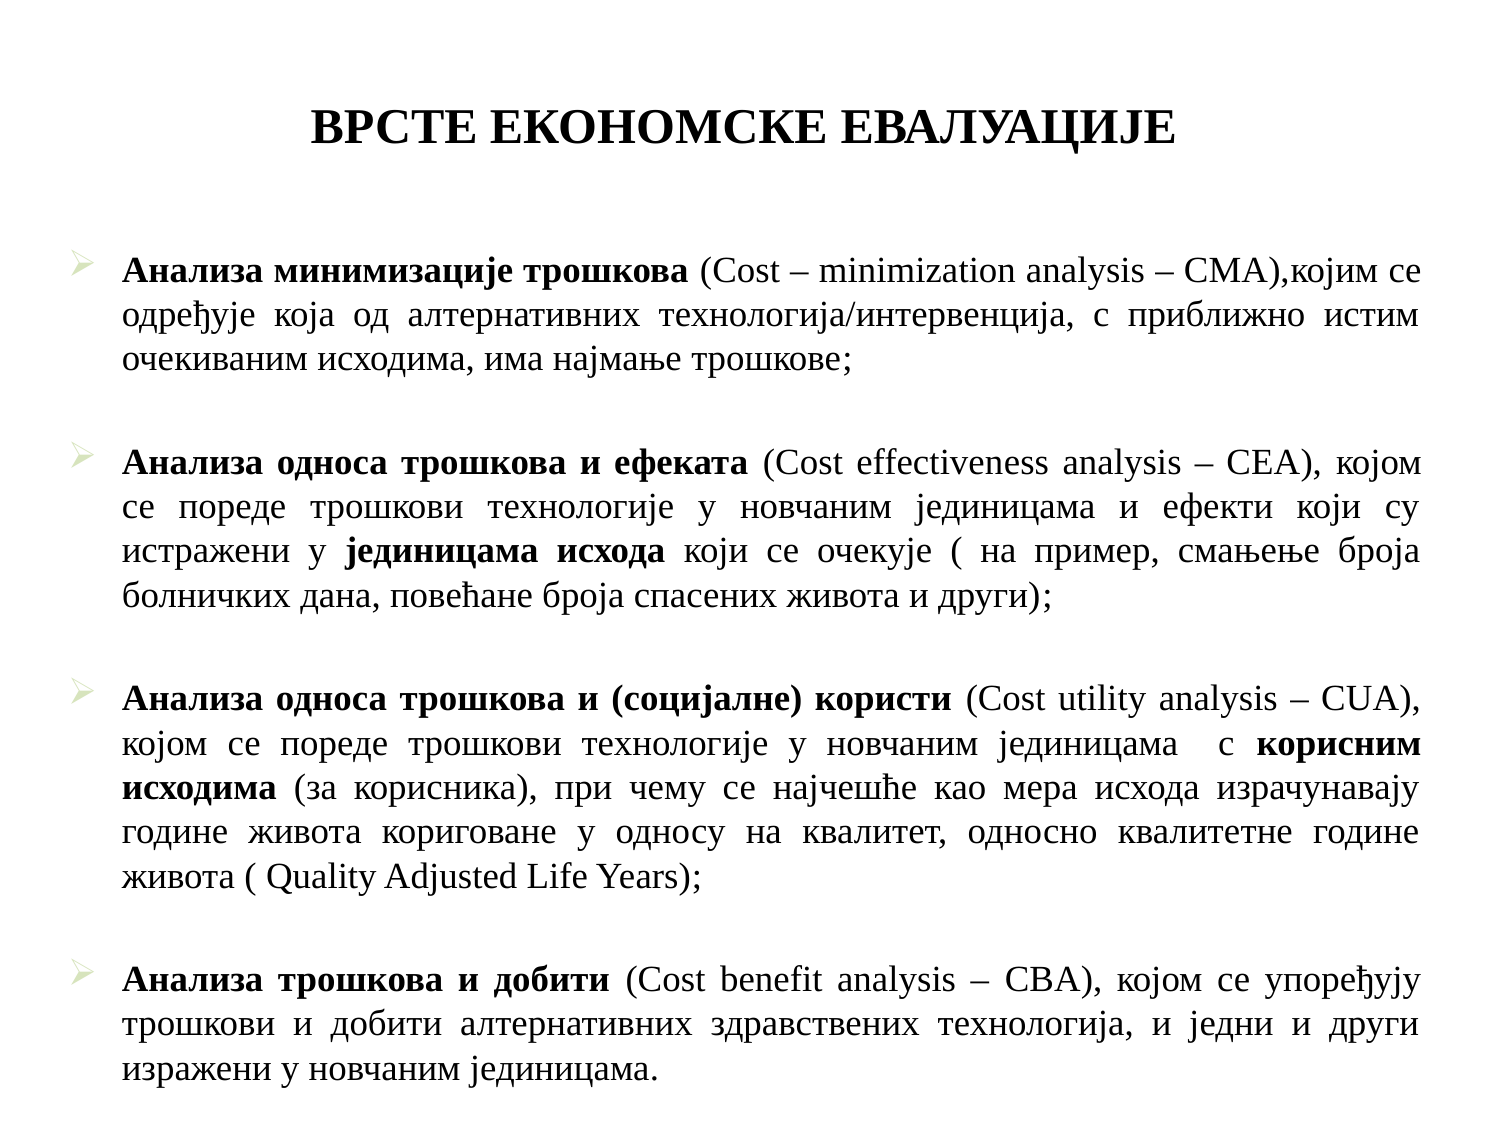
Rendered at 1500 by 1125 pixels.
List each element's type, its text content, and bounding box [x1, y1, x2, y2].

title ВРСТЕ ЕКОНОМСКЕ ЕВАЛУАЦИЈЕ [75, 45, 1425, 202]
list Анализа минимизације трошкова (Cost – minimization analysis – CMA),којим се одређује која од алтернативних технологија/интервенција, с приближно истим очекиваним исходима, има најмање трошкове; Анализа односа трошкова и ефеката (Cost effectivenеss analysis – CEA), којом се пореде трошкови технологије у новчаним јединицама и ефекти који су истражени у јединицама исхода који се очекује ( на пример, смањење броја болничких дана, повећане броја спасених живота и други); Aнализа односа трошкова и (социјалне) користи (Cost utility analysis – CUA), којом се пореде трошкови технологије у новчаним јединицама с корисним исходима (за корисника), при чему се најчешће као мера исхода израчунавају године живота кориговане у односу на квалитет, односно квалитетне године живота ( Quality Adjusted Life Years); Анализа трошкова и добити (Cost benefit analysis – CBA), којом се упоређују трошкови и добити алтернативних здравствених технологија, и једни и други изражени у новчаним јединицама. [53, 237, 1437, 1100]
